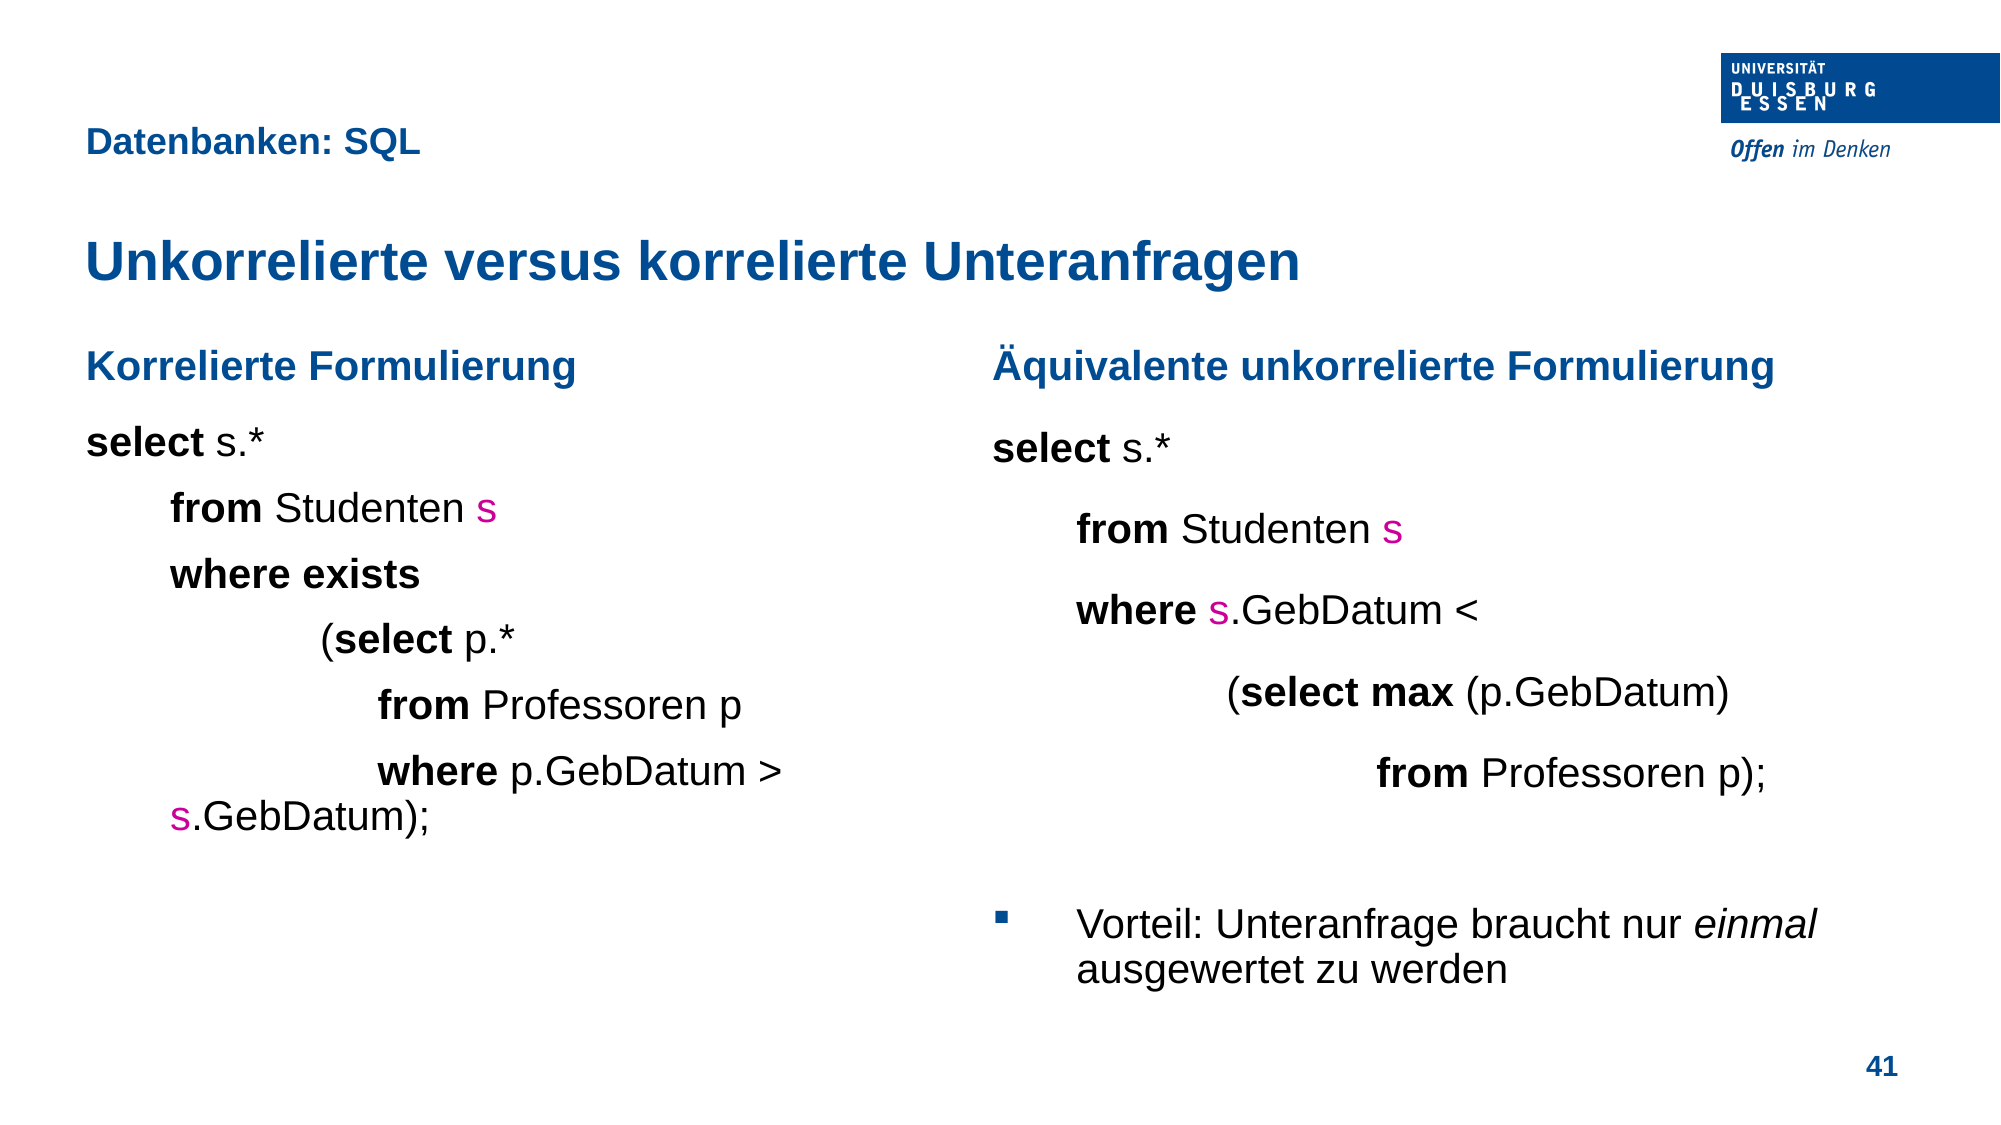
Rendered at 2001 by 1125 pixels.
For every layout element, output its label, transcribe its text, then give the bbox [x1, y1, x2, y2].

picture [1721, 53, 2000, 162]
slide_number 41 [1677, 1039, 1914, 1081]
list Datenbanken: SQL [85, 121, 1696, 163]
list Korrelierte Formulierung select s.* from Studenten s where exists (select p.* from Professoren p where p.GebDatum > s.GebDatum); Äquivalente unkorrelierte Formulierung select s.* from Studenten s where s.GebDatum < (select max (p.GebDatum) from Professoren p); Vorteil: Unteranfrage braucht nur einmal ausgewertet zu werden [85, 336, 1914, 1040]
list Unkorrelierte versus korrelierte Unteranfragen [85, 225, 1696, 301]
